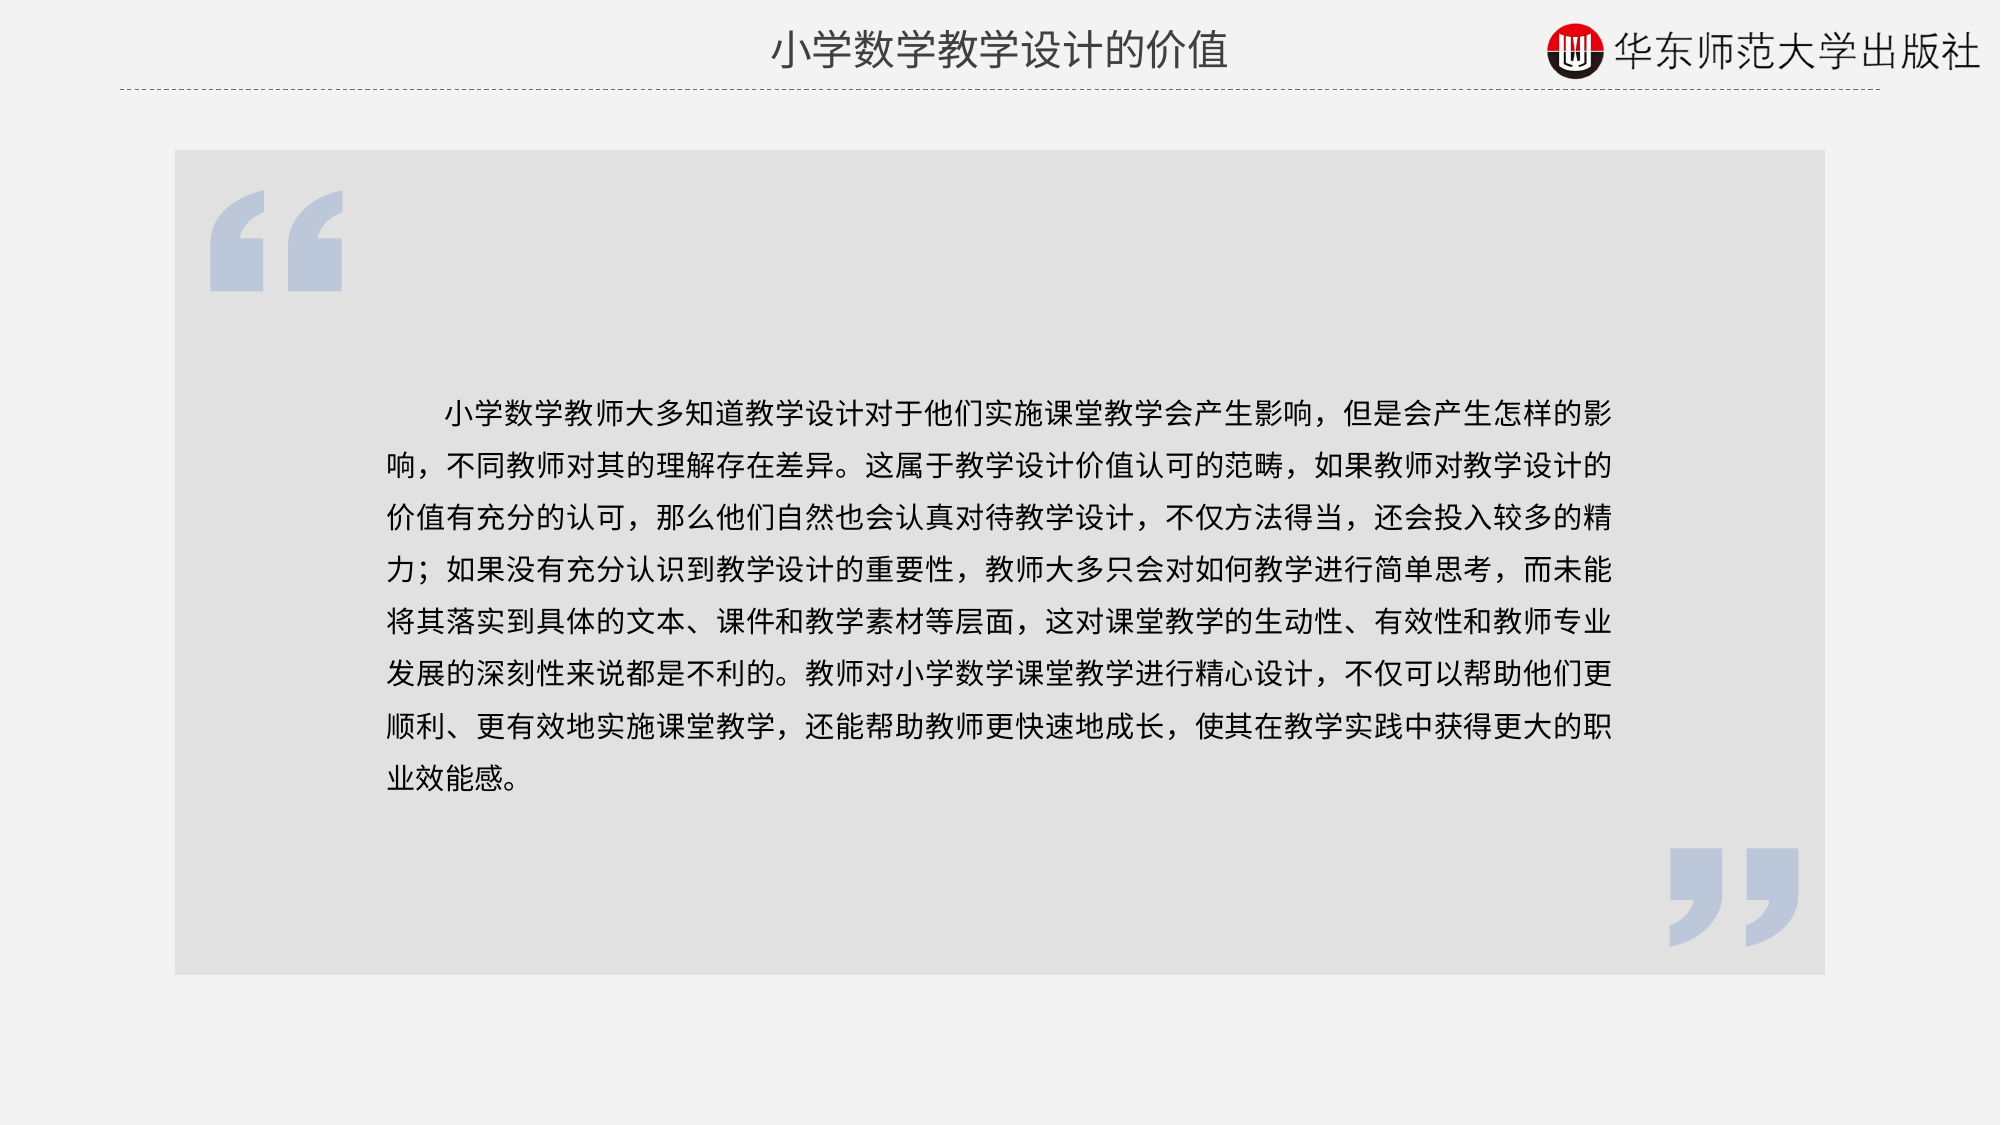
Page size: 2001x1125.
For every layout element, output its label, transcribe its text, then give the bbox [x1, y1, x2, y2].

text_box [209, 189, 265, 293]
text_box [287, 189, 344, 293]
text_box [1744, 847, 1800, 949]
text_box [1536, 13, 1989, 83]
text_box [174, 149, 1826, 976]
text_box [1668, 847, 1724, 949]
text_box 小学数学教师大多知道教学设计对于他们实施课堂教学会产生影响，但是会产生怎样的影响，不同教师对其的理解存在差异。这属于教学设计价值认可的范畴，如果教师对教学设计的价值有充分的认可，那么他们自然也会认真对待教学设计，不仅方法得当，还会投入较多的精力；如果没有充分认识到教学设计的重要性，教师大多只会对如何教学进行简单思考，而未能将其落实到具体的文本、课件和教学素材等层面，这对课堂教学的生动性、有效性和教师专业发展的深刻性来说都是不利的。教师对小学数学课堂教学进行精心设计，不仅可以帮助他们更顺利、更有效地实施课堂教学，还能帮助教师更快速地成长，使其在教学实践中获得更大的职业效能感。 [371, 370, 1629, 803]
text_box 小学数学教学设计的价值 [680, 23, 1320, 74]
